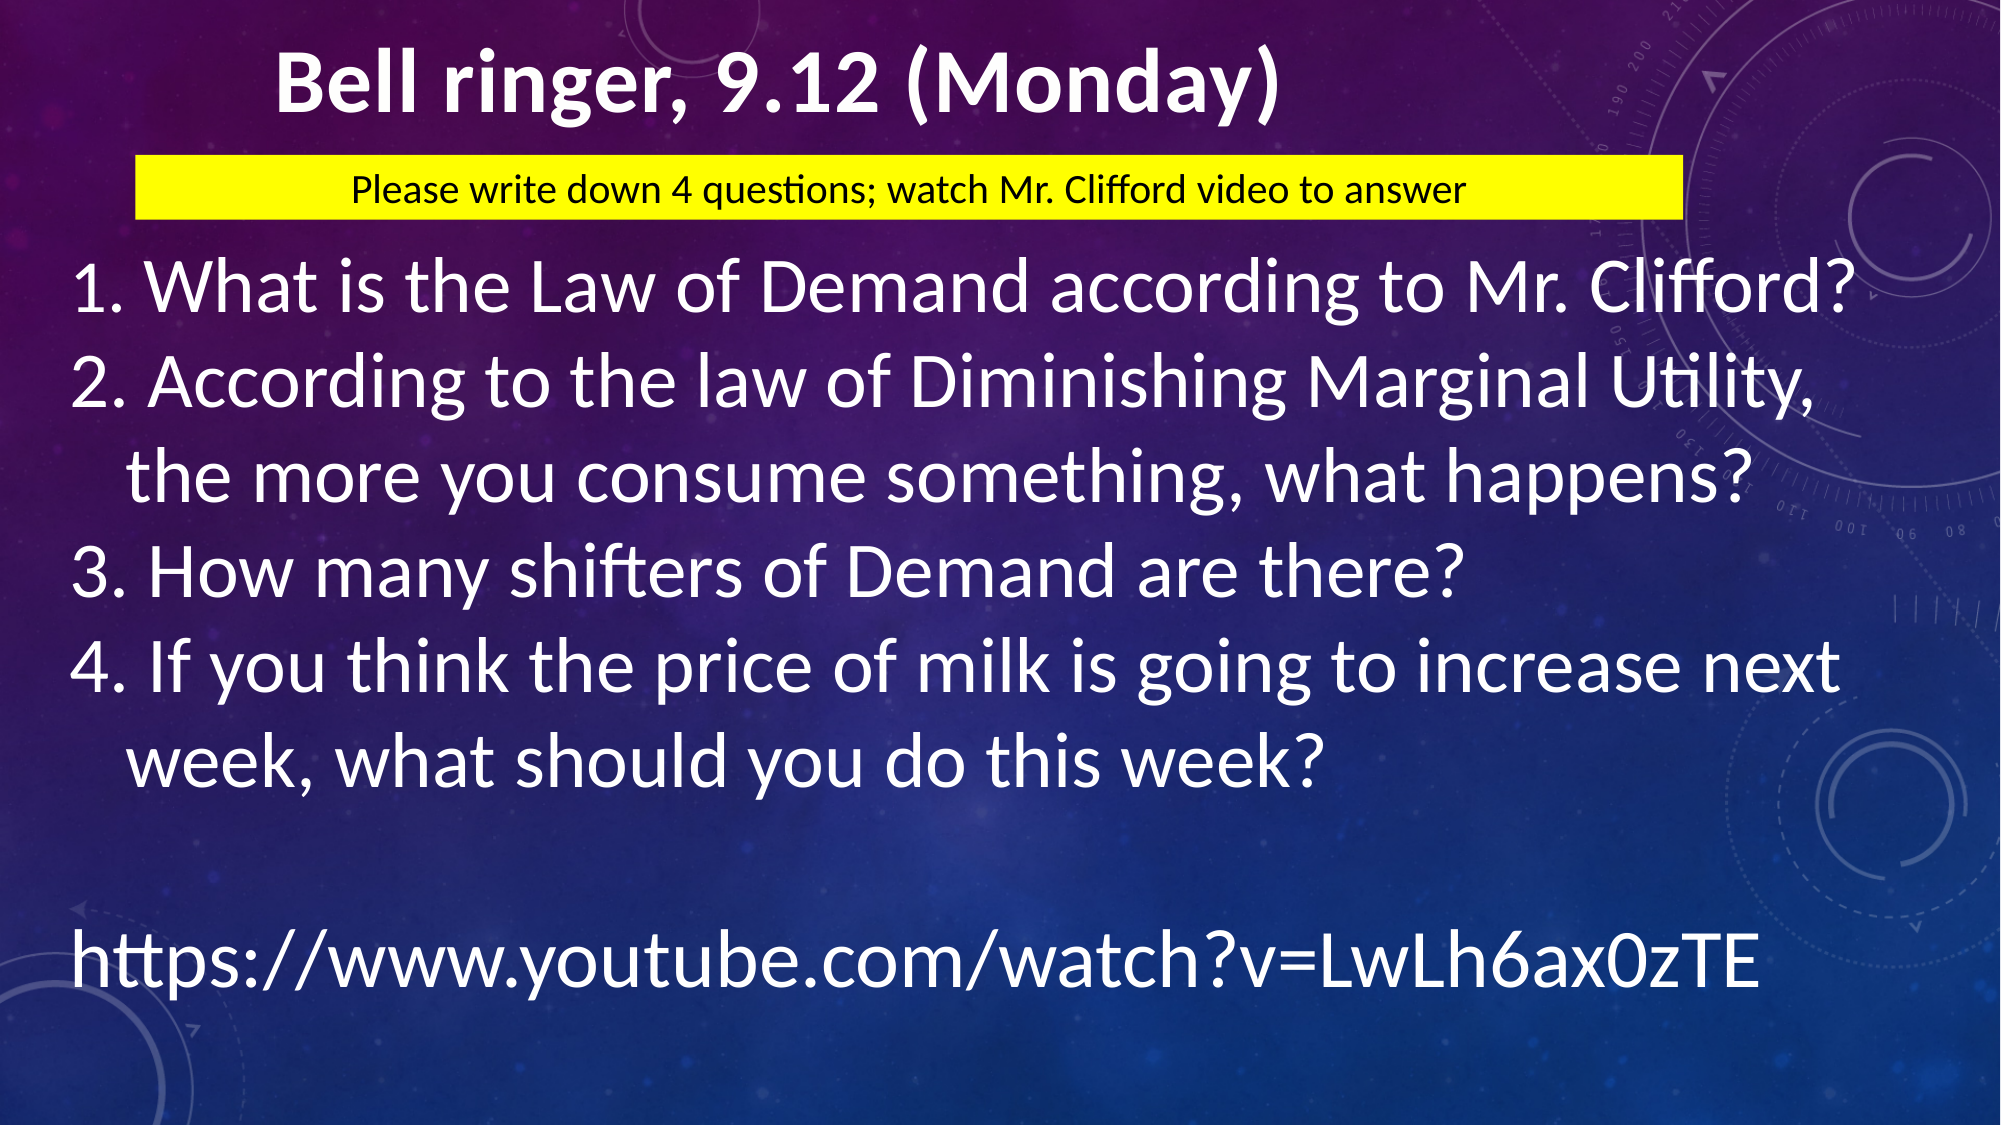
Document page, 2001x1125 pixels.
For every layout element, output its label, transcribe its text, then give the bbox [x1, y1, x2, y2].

text_box Bell ringer, 9.12 (Monday) [79, 13, 1480, 139]
picture [0, 0, 2001, 1125]
text_box Please write down 4 questions; watch Mr. Clifford video to answer [135, 154, 1684, 220]
text_box What is the Law of Demand according to Mr. Clifford? According to the law of Diminishing Marginal Utility, the more you consume something, what happens? How many shifters of Demand are there? If you think the price of milk is going to increase next week, what should you do this week? https://www.youtube.com/watch?v=LwLh6ax0zTE [54, 226, 1939, 1012]
